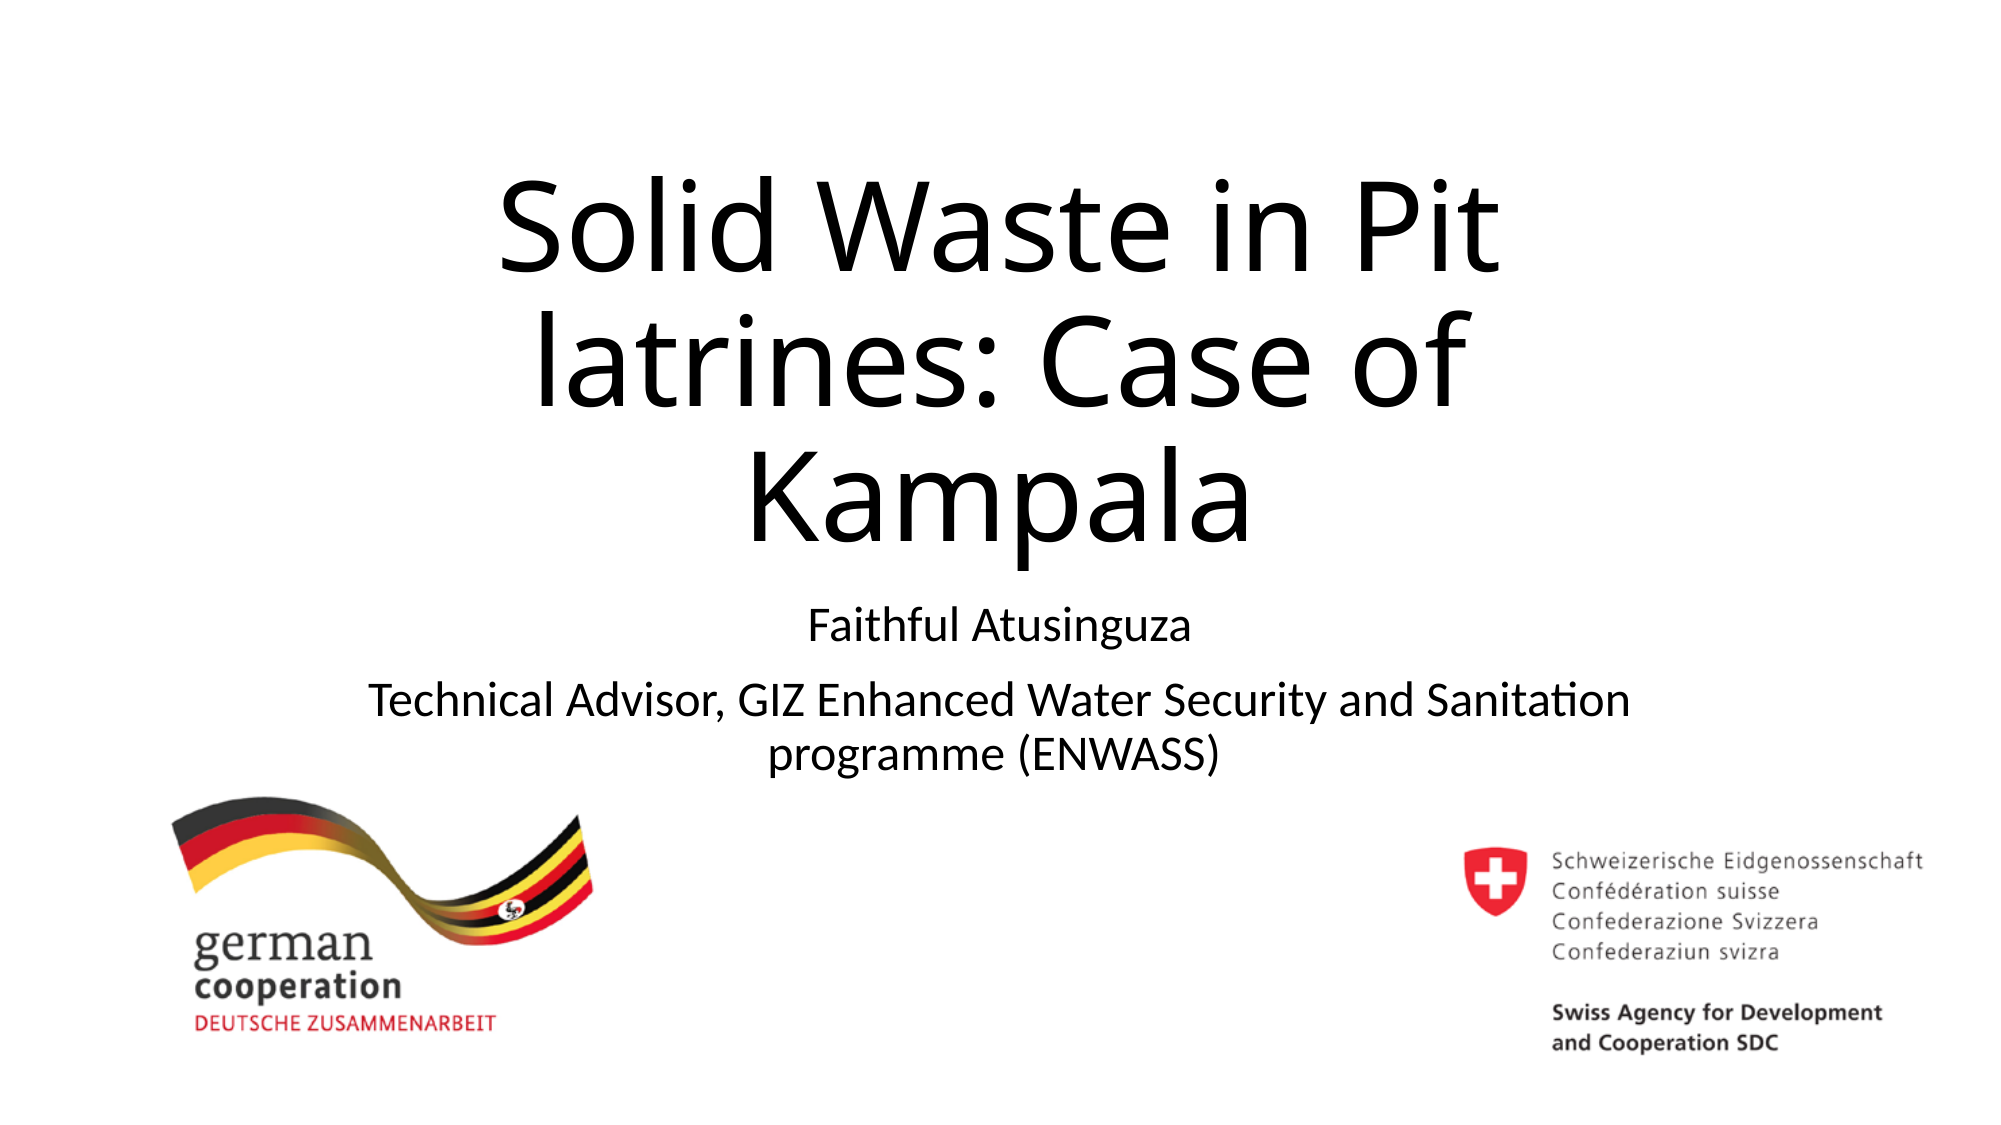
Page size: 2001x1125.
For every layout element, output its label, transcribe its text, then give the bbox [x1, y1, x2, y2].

picture [144, 774, 621, 1054]
subtitle Faithful Atusinguza Technical Advisor, GIZ Enhanced Water Security and Sanitation programme (ENWASS) [249, 590, 1750, 863]
picture [1446, 821, 1944, 1060]
title Solid Waste in Pit latrines: Case of Kampala [249, 184, 1750, 576]
